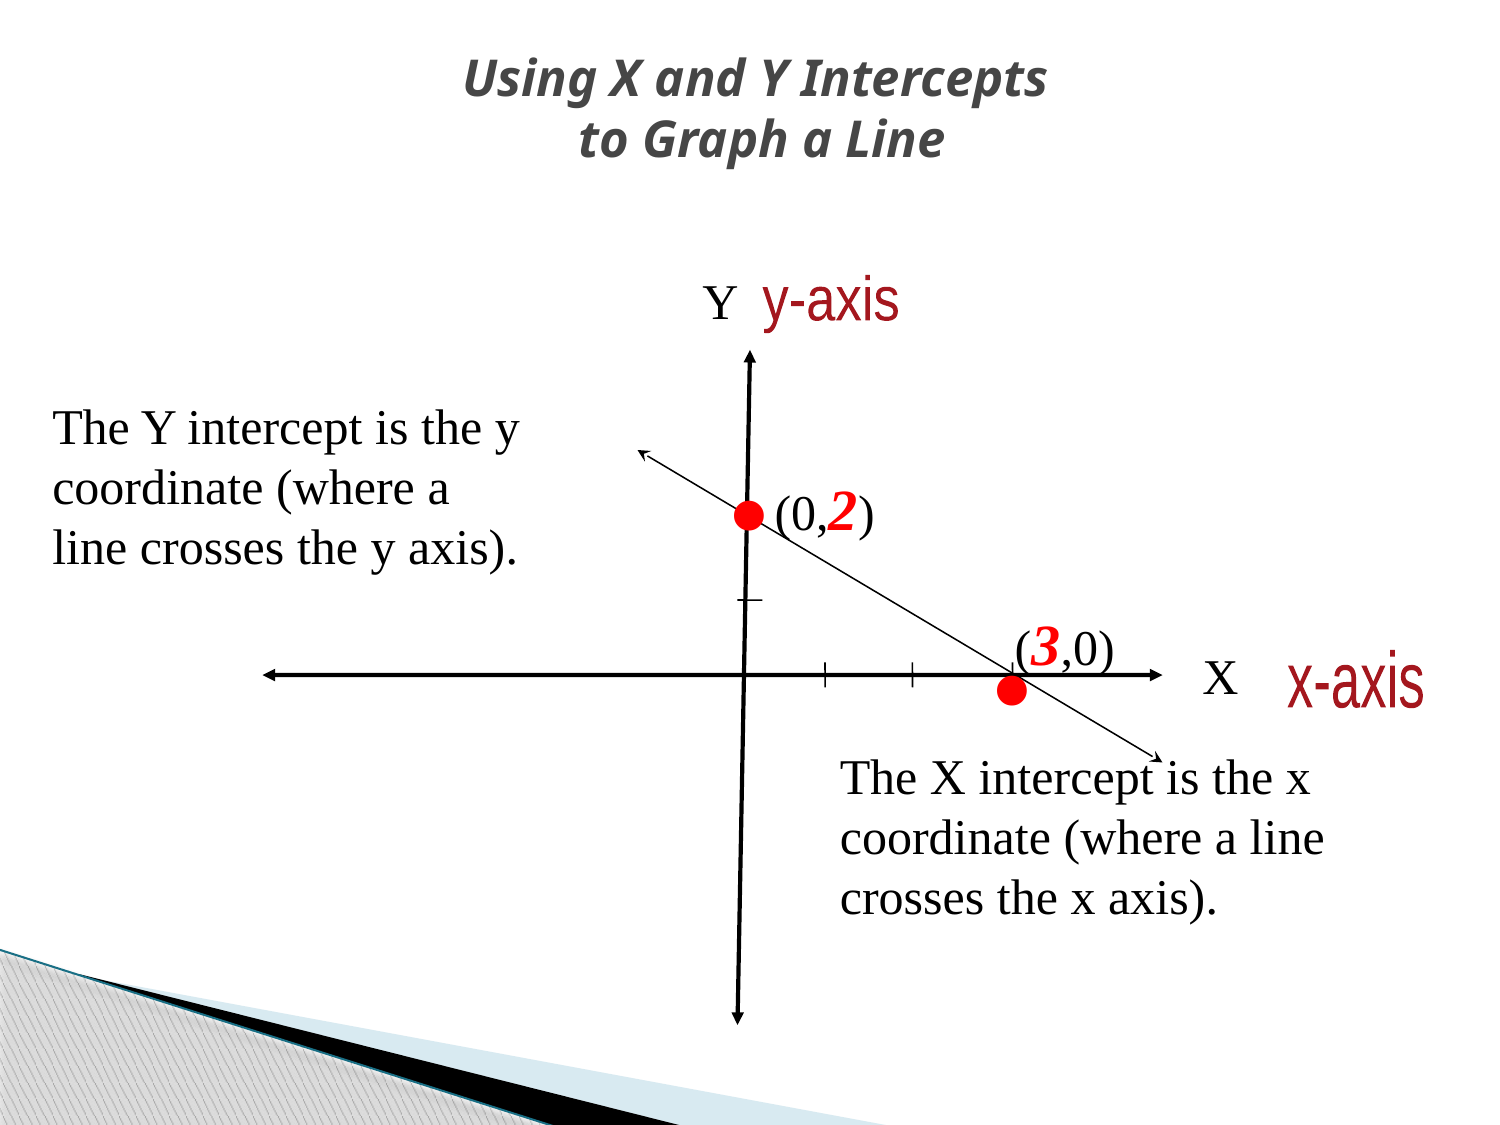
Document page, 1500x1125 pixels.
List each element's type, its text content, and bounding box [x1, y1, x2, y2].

text_box X [1187, 637, 1254, 713]
text_box (3,0) [1049, 600, 1163, 685]
text_box [743, 349, 756, 424]
title Using X and Y Intercepts to Graph a Line [24, 37, 1500, 175]
text_box Y [687, 262, 750, 338]
text_box The X intercept is the x coordinate (where a line crosses the x axis). [824, 737, 1363, 1125]
text_box [637, 450, 652, 462]
text_box • [975, 599, 1049, 765]
text_box The Y intercept is the y coordinate (where a line crosses the y axis). [37, 387, 541, 583]
text_box [262, 668, 825, 682]
text_box (0,2) [787, 464, 890, 550]
text_box [1148, 750, 1163, 763]
text_box [731, 676, 745, 1025]
text_box • [712, 424, 787, 590]
